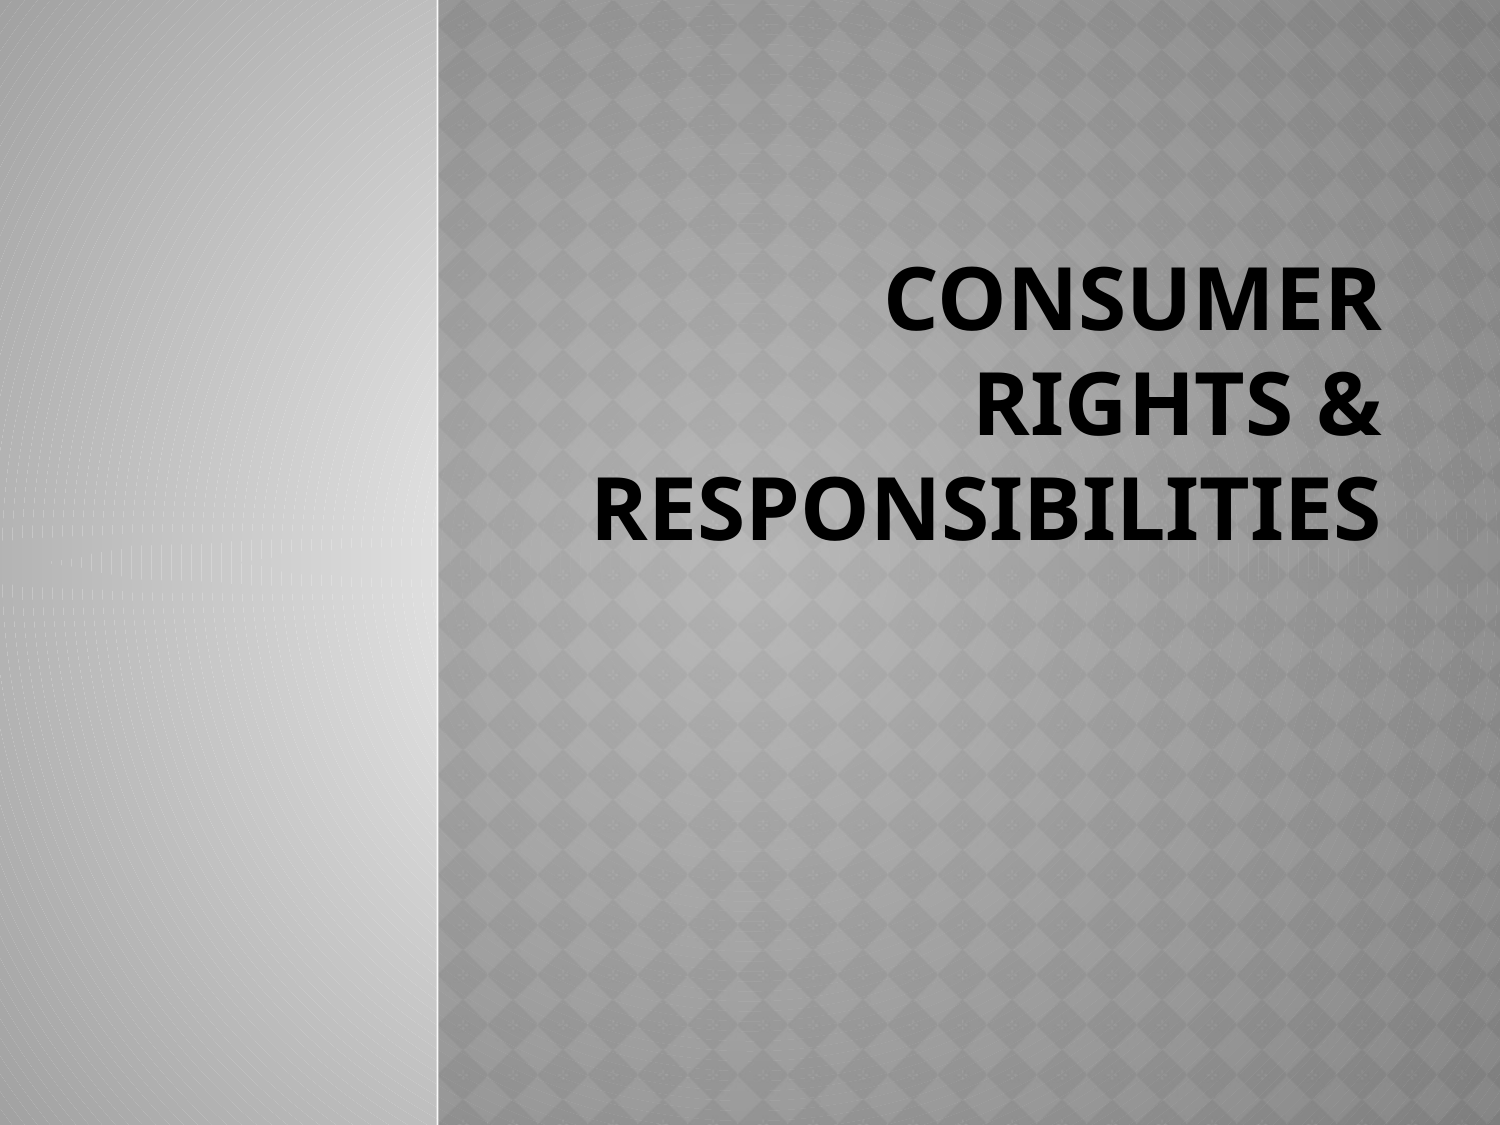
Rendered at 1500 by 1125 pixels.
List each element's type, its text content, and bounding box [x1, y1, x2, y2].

title Consumer Rights & Responsibilities [552, 87, 1390, 558]
